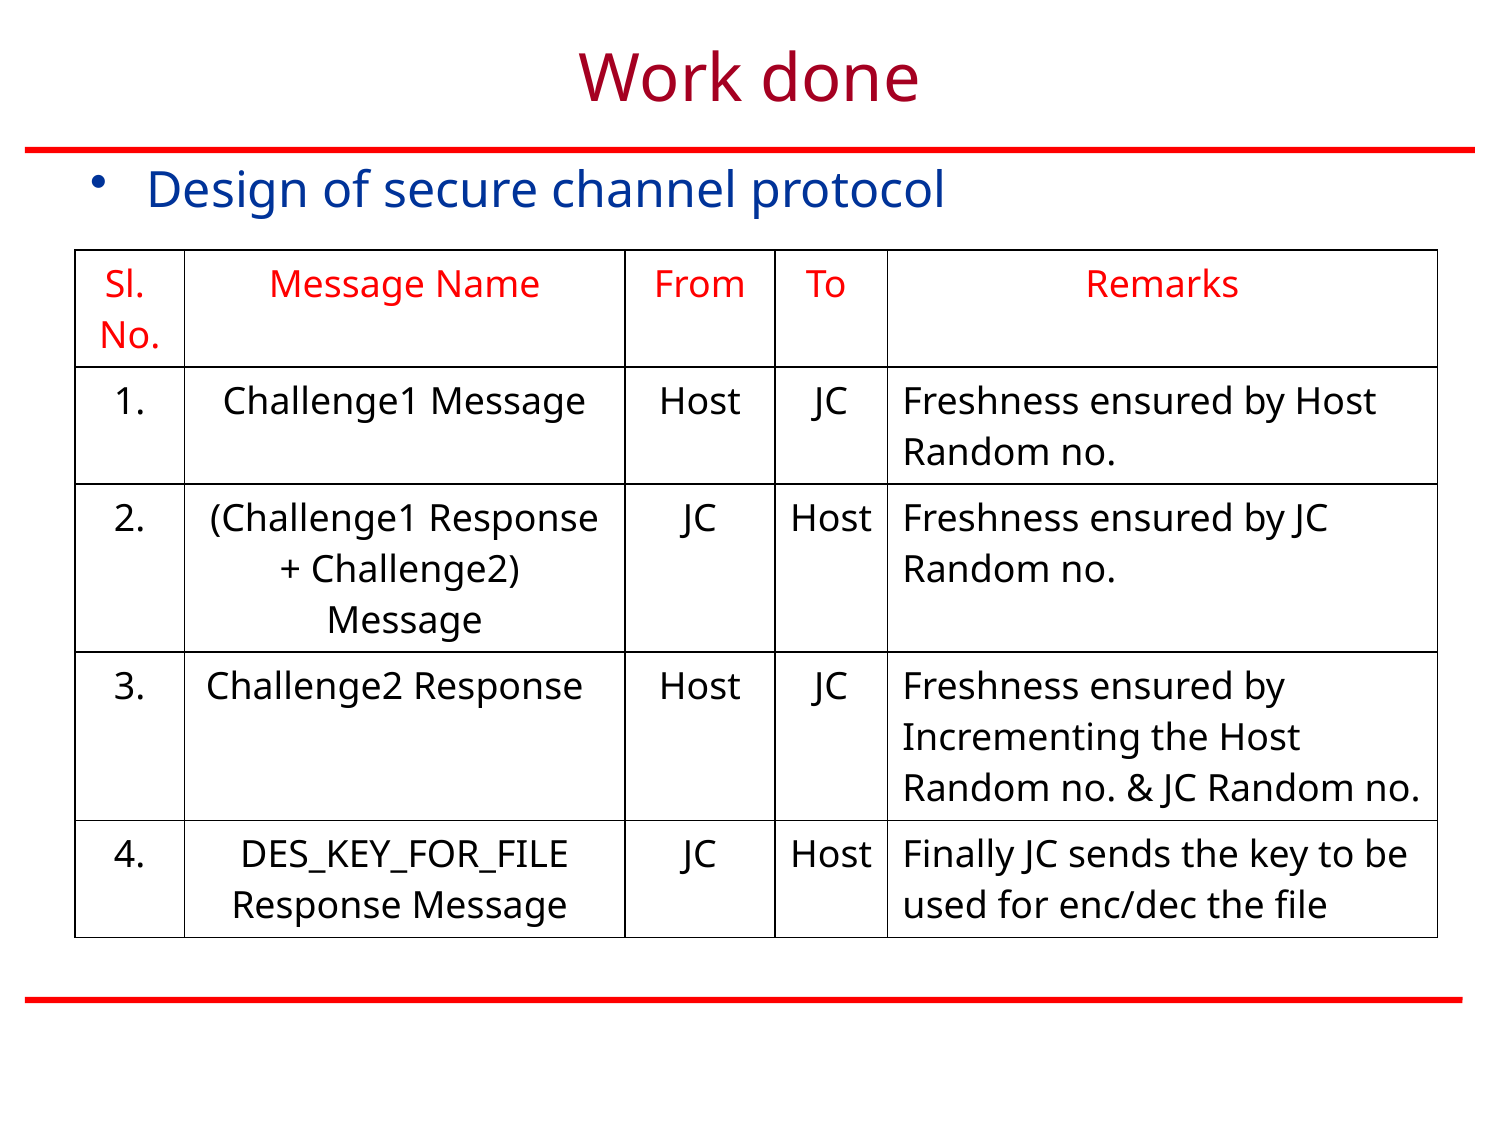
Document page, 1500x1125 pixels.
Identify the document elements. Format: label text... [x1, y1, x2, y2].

table_cell Host [776, 485, 887, 651]
table_cell 4. [76, 821, 184, 937]
list Design of secure channel protocol [74, 938, 1413, 1026]
table_cell 2. [76, 485, 184, 651]
table_header From [626, 251, 774, 366]
table_cell 1. [76, 368, 184, 483]
table_cell Host [776, 821, 887, 937]
list Design of secure channel protocol [74, 149, 1413, 249]
table_cell JC [776, 653, 887, 820]
table_header Remarks [888, 251, 1437, 366]
table_cell JC [626, 821, 774, 937]
table_cell JC [776, 368, 887, 483]
table_cell Challenge1 Message [185, 368, 624, 483]
title Work done [112, 24, 1388, 126]
table_header Sl. No. [76, 251, 184, 366]
table_cell (Challenge1 Response + Challenge2) Message [185, 485, 624, 651]
table_cell DES_KEY_FOR_FILE Response Message [185, 821, 624, 937]
table_cell Freshness ensured by Host Random no. [888, 368, 1437, 483]
table_cell JC [626, 485, 774, 651]
table_cell Freshness ensured by Incrementing the Host Random no. & JC Random no. [888, 653, 1437, 820]
table_cell Host [626, 653, 774, 820]
table_cell Finally JC sends the key to be used for enc/dec the file [888, 821, 1437, 937]
table_header To [776, 251, 887, 366]
table_cell Host [626, 368, 774, 483]
table_cell Freshness ensured by JC Random no. [888, 485, 1437, 651]
table_cell 3. [76, 653, 184, 820]
table_header Message Name [185, 251, 624, 366]
table_cell Challenge2 Response [185, 653, 624, 820]
